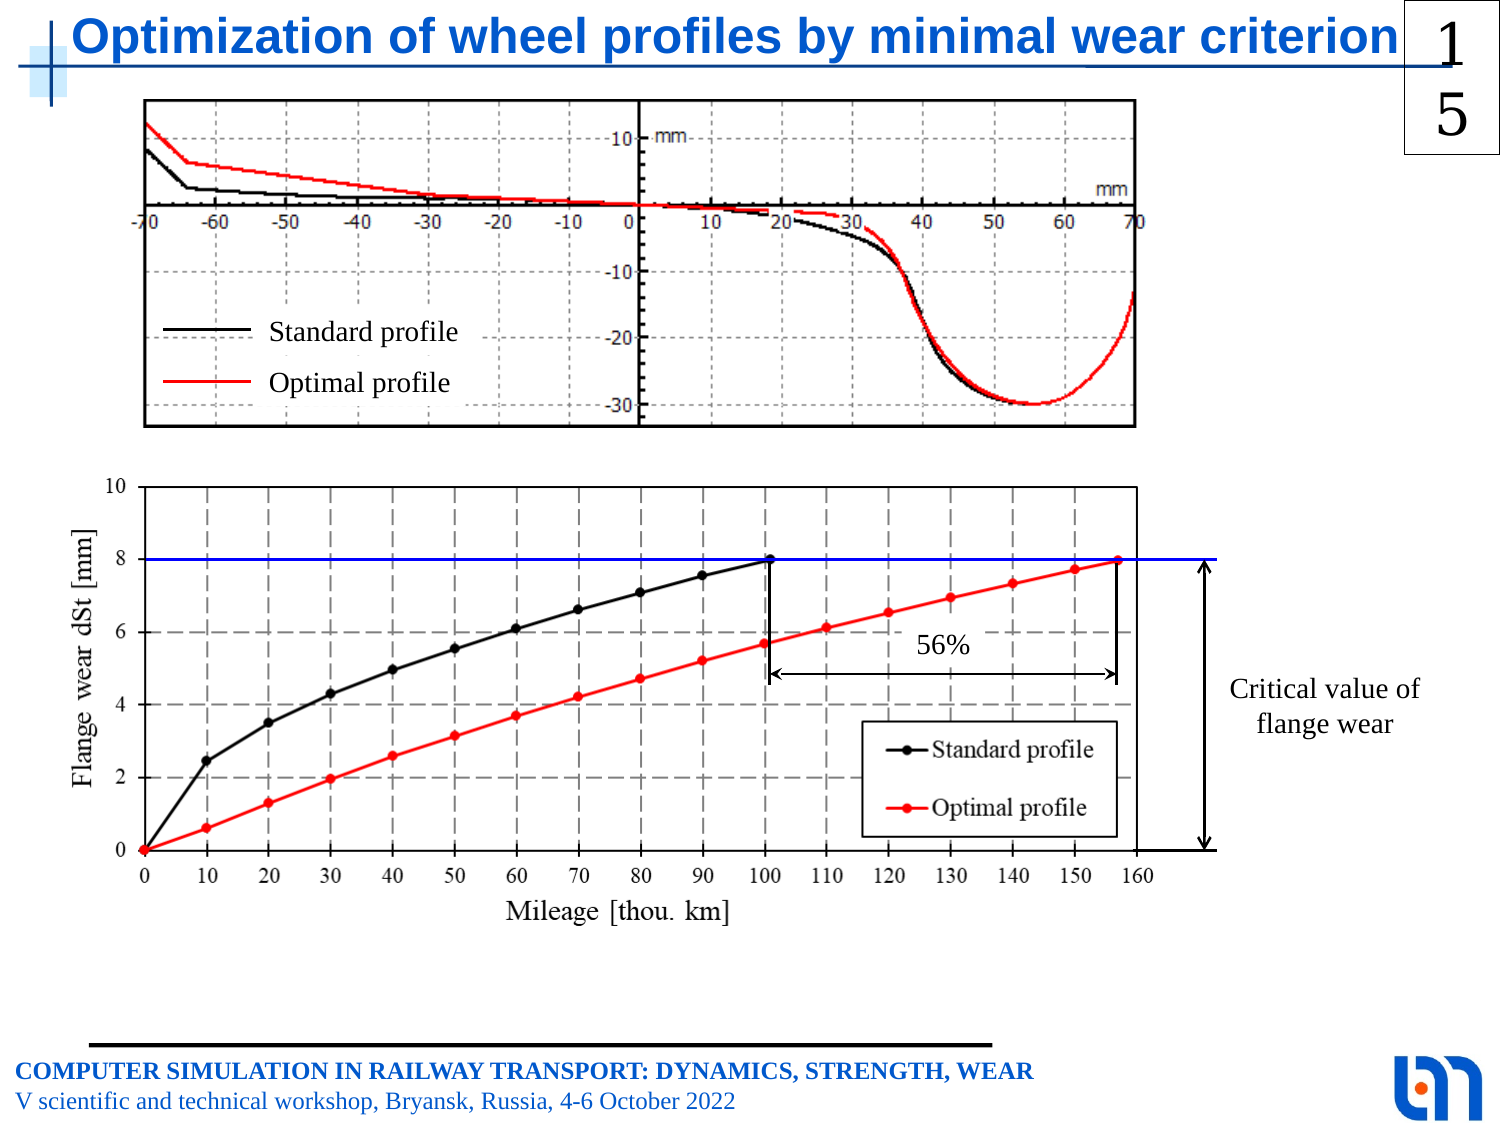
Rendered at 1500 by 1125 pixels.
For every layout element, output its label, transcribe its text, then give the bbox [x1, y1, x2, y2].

picture [131, 99, 1146, 429]
picture [1391, 1052, 1485, 1123]
title Optimization of wheel profiles by minimal wear criterion [70, 0, 1404, 64]
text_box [162, 304, 481, 407]
picture [38, 463, 1176, 954]
text_box Critical value of flange wear [1214, 661, 1436, 747]
text_box 15 [1404, 0, 1500, 155]
